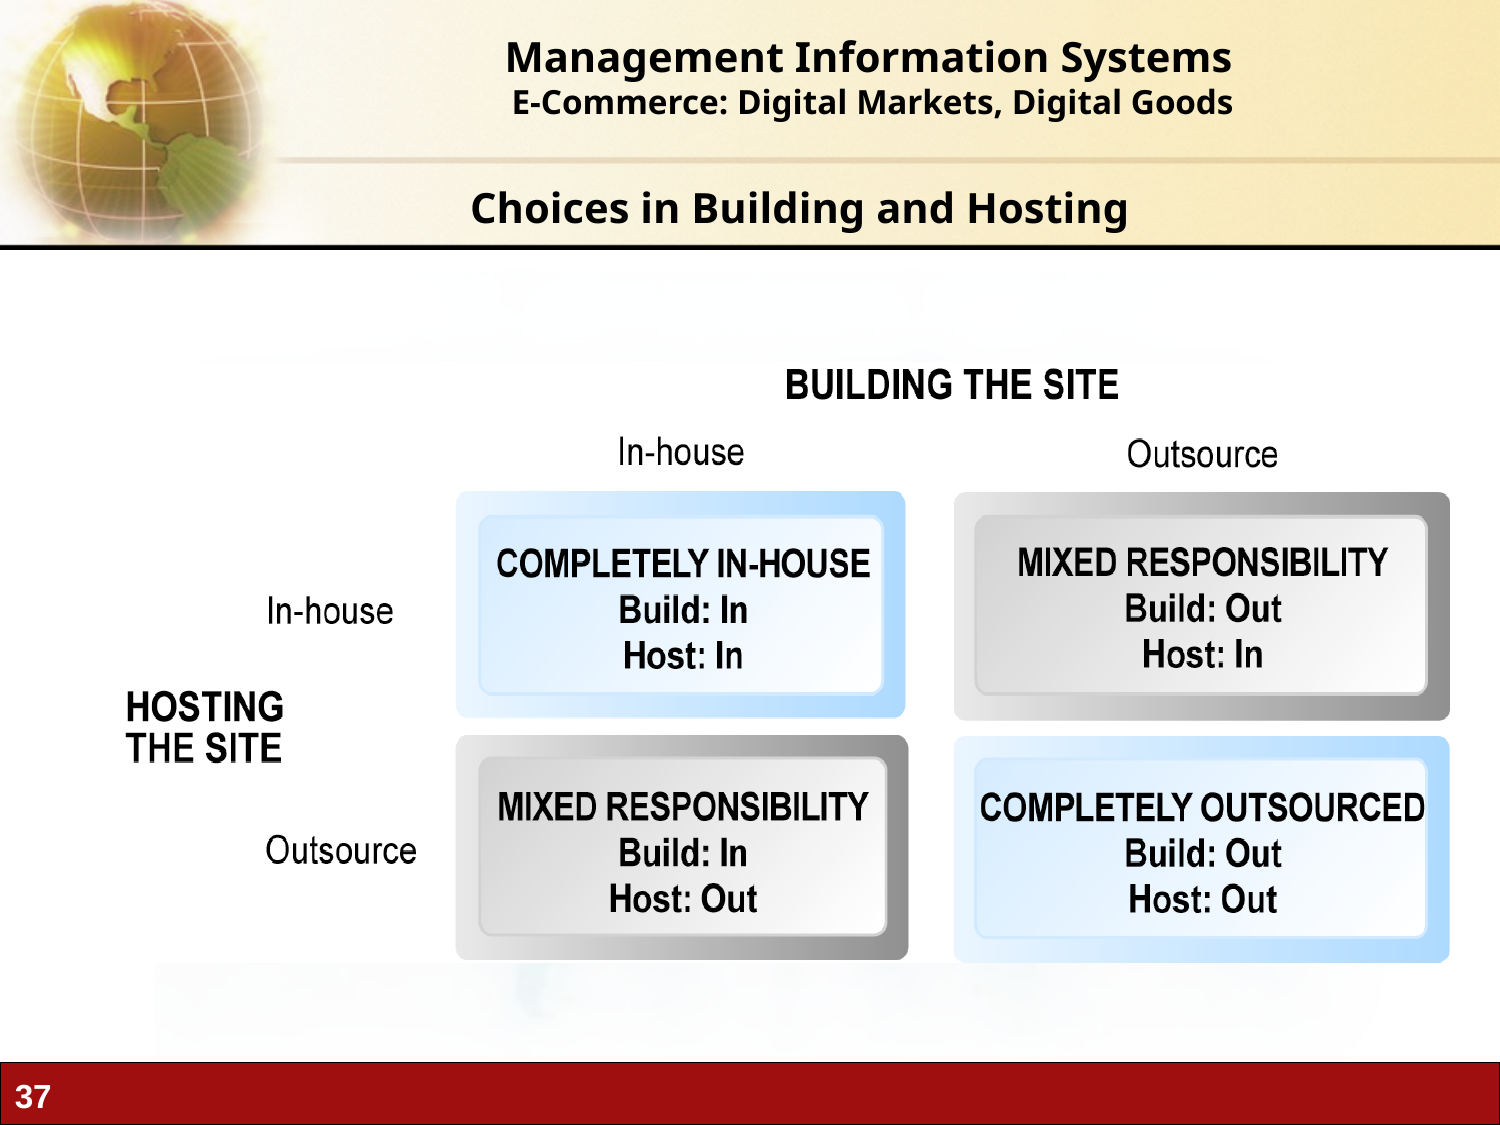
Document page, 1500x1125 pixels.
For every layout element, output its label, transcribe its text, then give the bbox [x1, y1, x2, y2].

text_box Management Information Systems E-Commerce: Digital Markets, Digital Goods [237, 32, 1500, 119]
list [124, 362, 1451, 963]
text_box Choices in Building and Hosting [262, 174, 1338, 240]
picture [0, 0, 1500, 1062]
